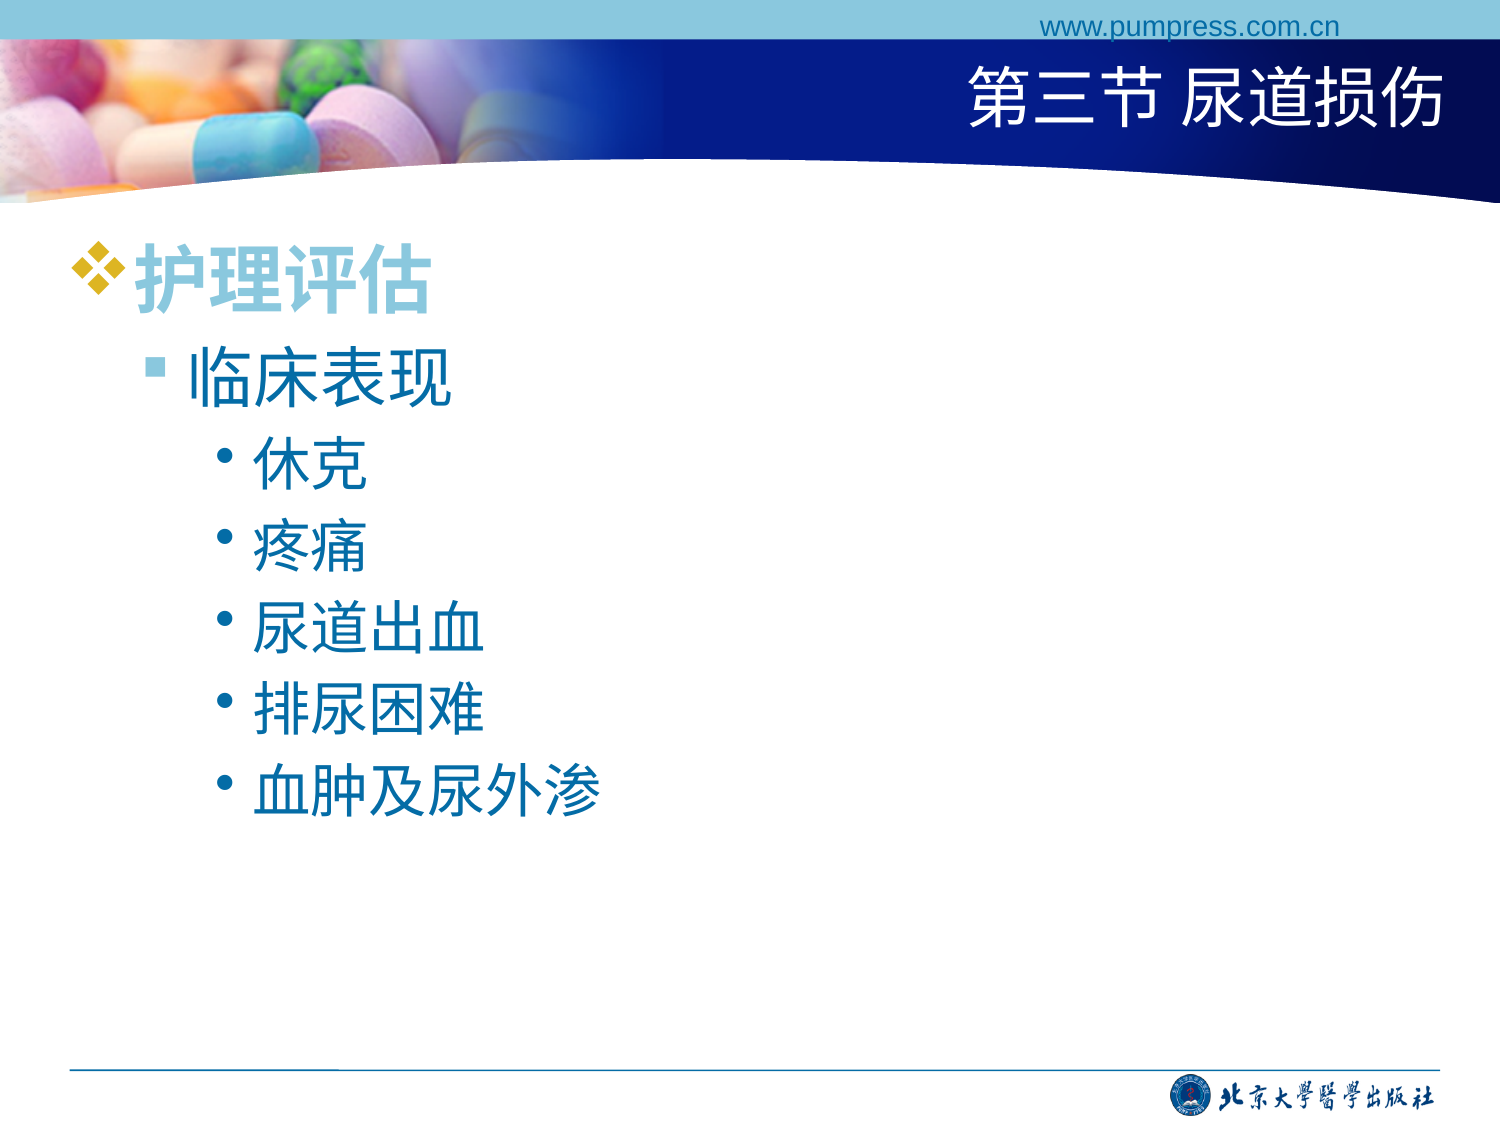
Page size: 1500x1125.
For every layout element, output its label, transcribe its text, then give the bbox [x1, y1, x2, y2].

title 第三节 尿道损伤 [137, 49, 1463, 143]
list 护理评估 临床表现 休克 疼痛 尿道出血 排尿困难 血肿及尿外渗 [49, 224, 1463, 1026]
picture [1170, 1074, 1436, 1118]
slide_number www.pumpress.com.cn [1025, 0, 1463, 38]
picture [0, 40, 1500, 203]
